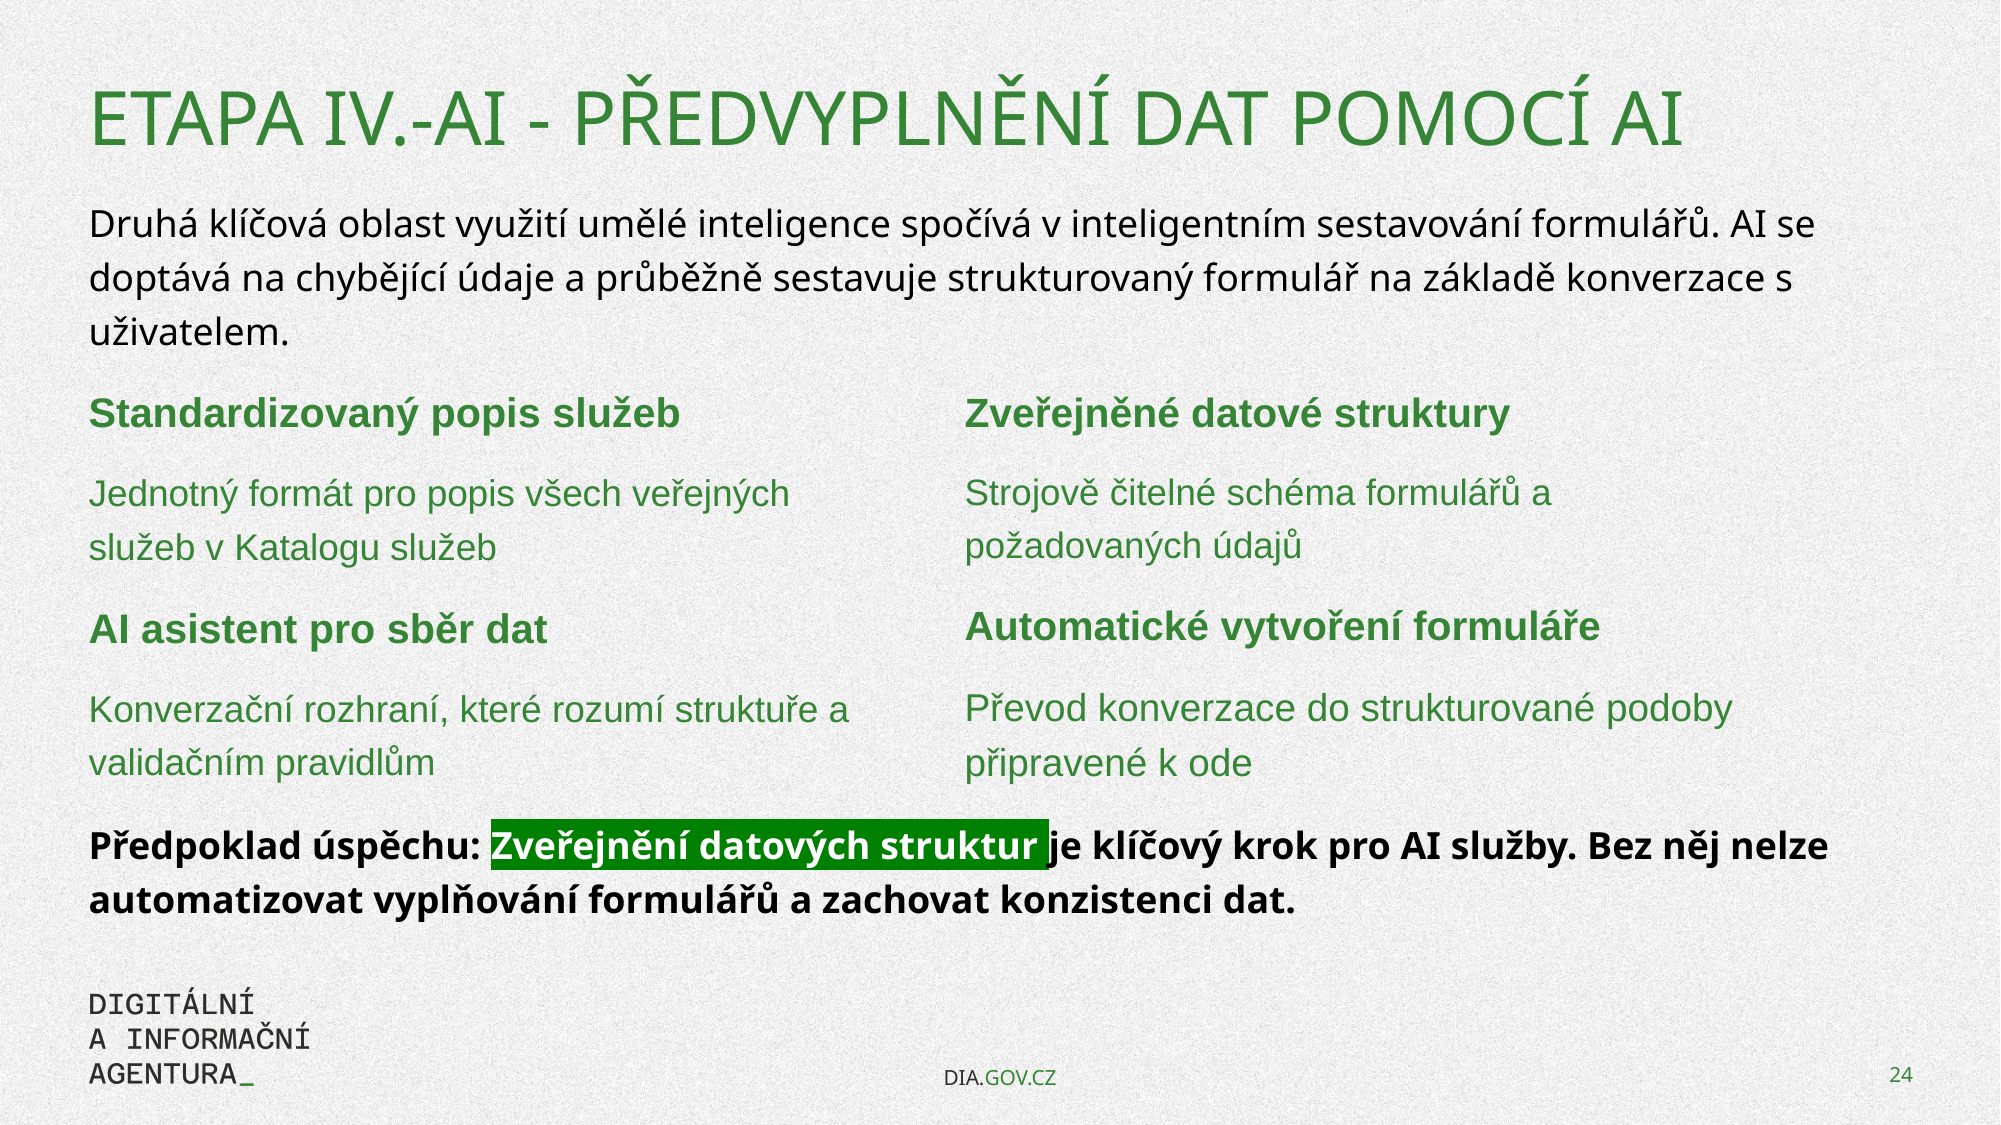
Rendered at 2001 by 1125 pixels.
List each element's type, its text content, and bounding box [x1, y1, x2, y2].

footer DIA.GOV.CZ [558, 1037, 1442, 1098]
list Standardizovaný popis služeb Jednotný formát pro popis všech veřejných služeb v Katalogu služeb AI asistent pro sběr dat Konverzační rozhraní, které rozumí struktuře a validačním pravidlům [88, 376, 895, 788]
text_box Zveřejněné datové struktury Strojově čitelné schéma formulářů a požadovaných údajů Automatické vytvoření formuláře Převod konverzace do strukturované podoby připravené k ode [964, 376, 1771, 788]
slide_number 24 [1612, 1037, 1928, 1098]
picture [0, 0, 2001, 1125]
list Druhá klíčová oblast využití umělé inteligence spočívá v inteligentním sestavování formulářů. AI se doptává na chybějící údaje a průběžně sestavuje strukturovaný formulář na základě konverzace s uživatelem. [88, 191, 1912, 356]
title ETAPA IV.-AI - Předvyplnění dat pomocí AI [88, 70, 1912, 166]
text_box Předpoklad úspěchu: Zveřejnění datových struktur je klíčový krok pro AI služby. Bez něj nelze automatizovat vyplňování formulářů a zachovat konzistenci dat. [88, 812, 1928, 977]
